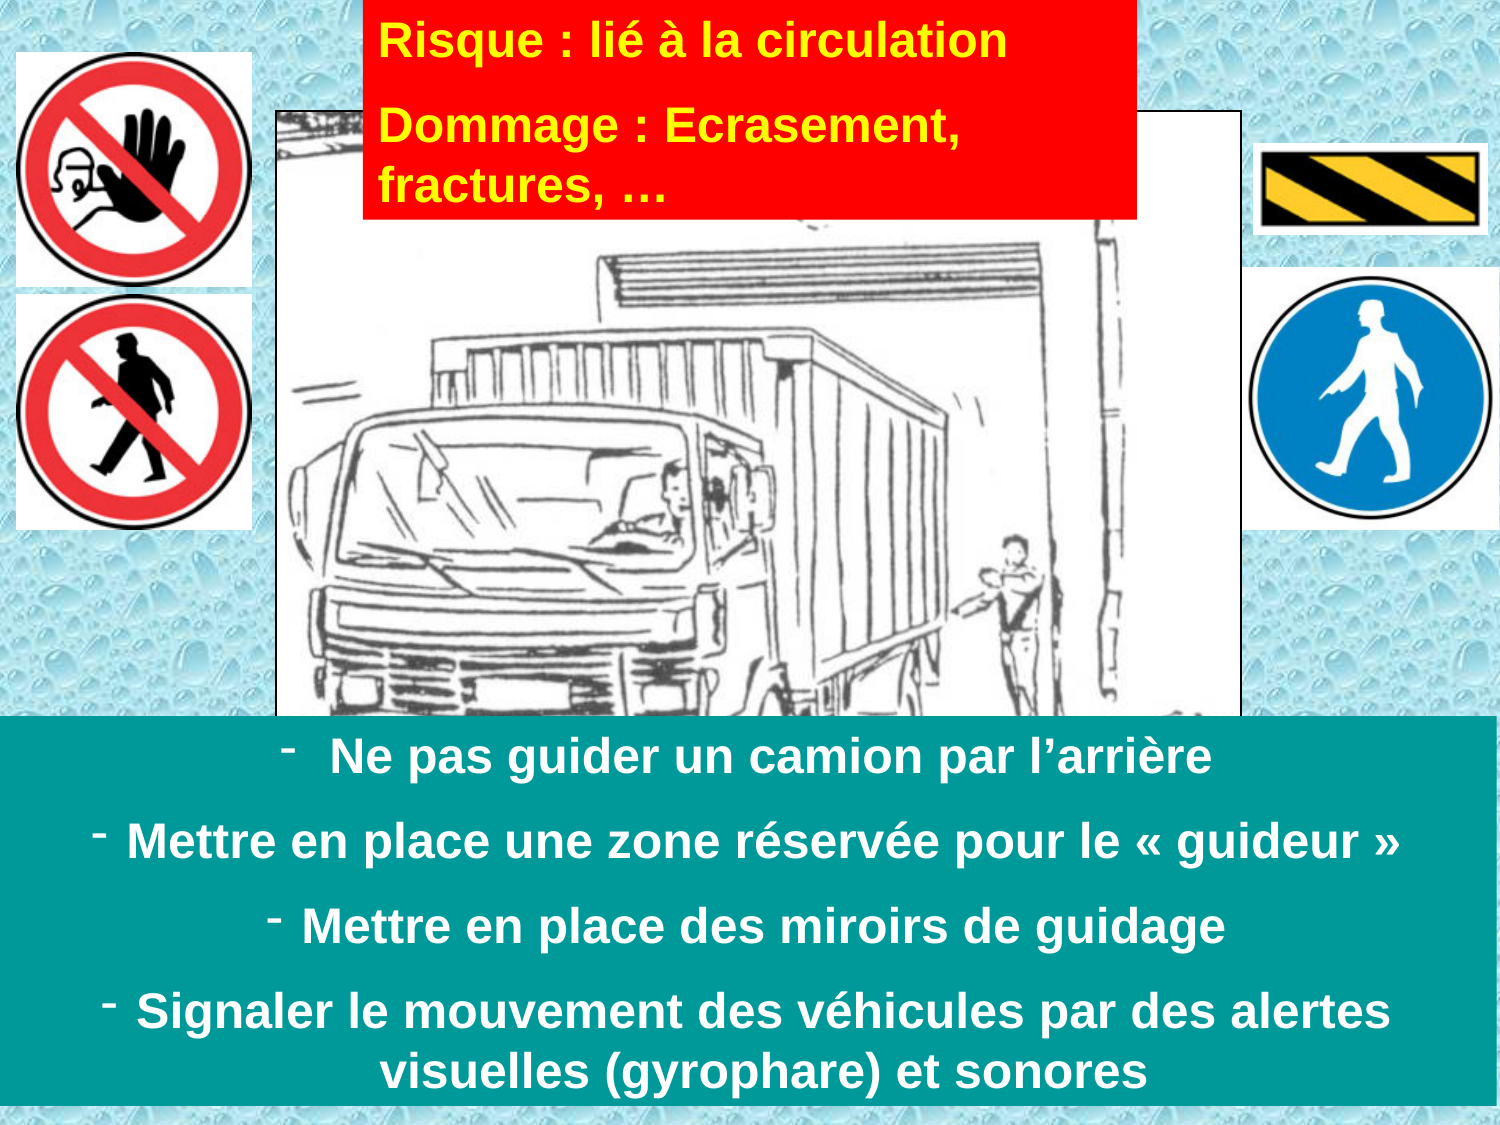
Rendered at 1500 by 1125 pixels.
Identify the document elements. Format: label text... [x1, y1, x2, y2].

text_box Risque : lié à la circulation Dommage : Ecrasement, fractures, … [362, 0, 1137, 110]
picture [0, 0, 1500, 1125]
text_box Ne pas guider un camion par l’arrière Mettre en place une zone réservée pour le « guideur » Mettre en place des miroirs de guidage Signaler le mouvement des véhicules par des alertes visuelles (gyrophare) et sonores [0, 716, 1497, 1106]
picture [0, 0, 362, 716]
